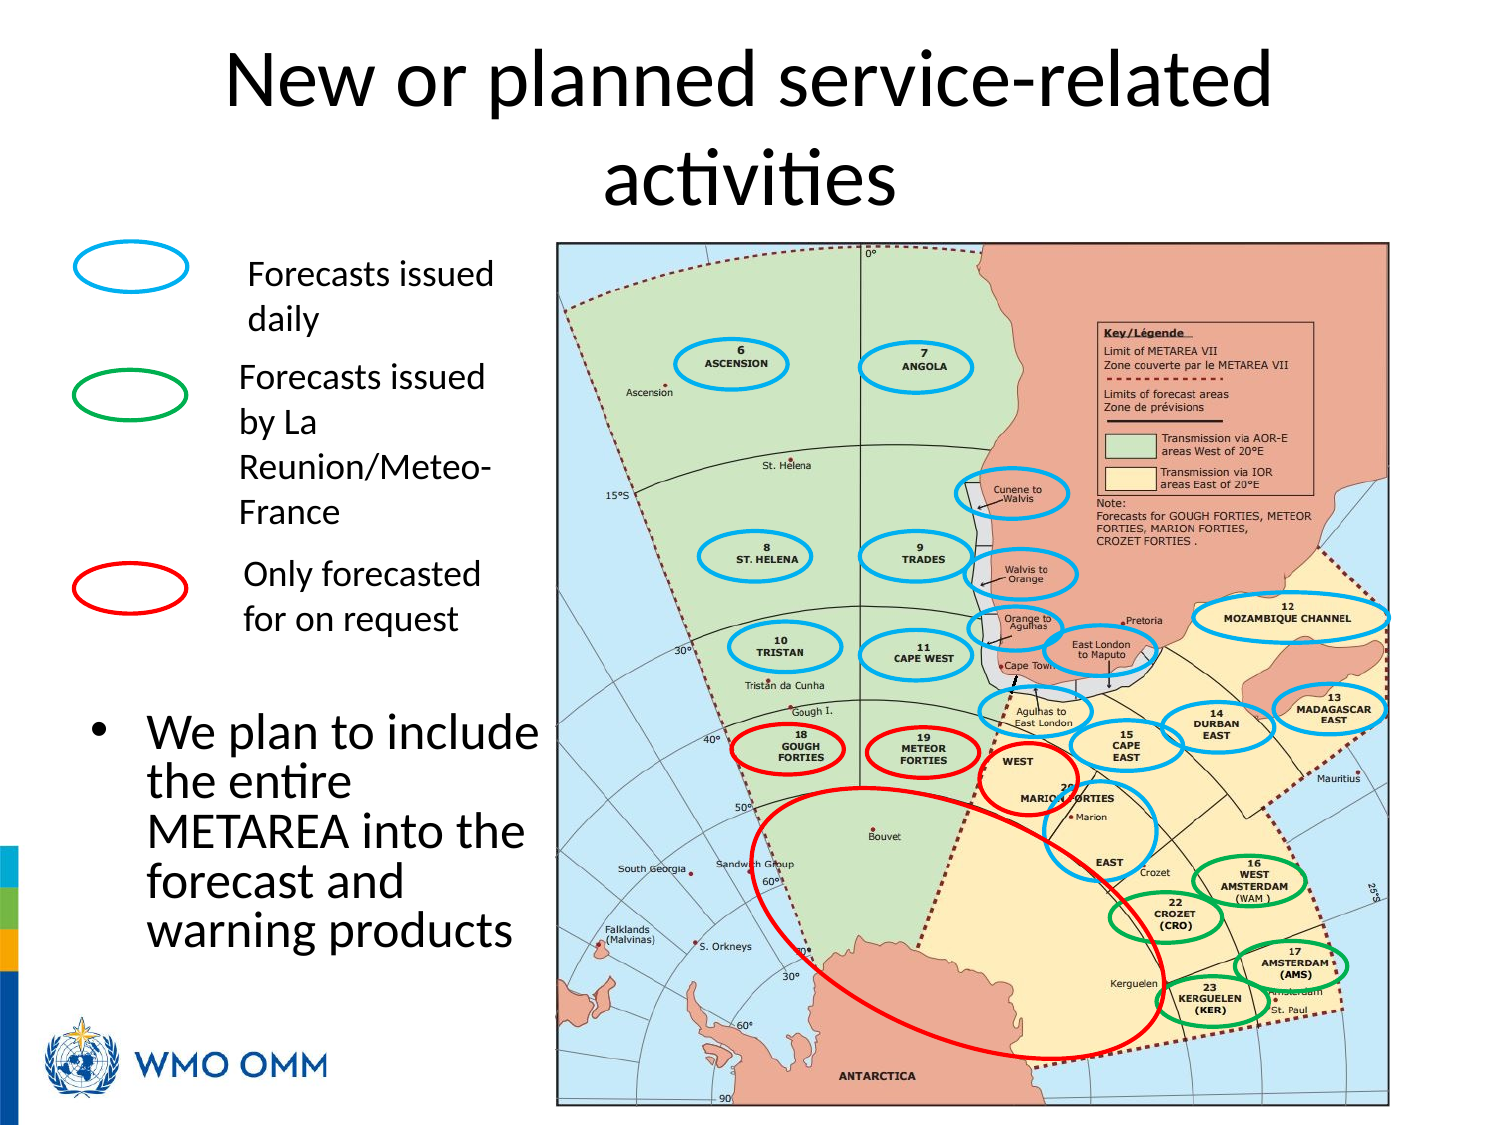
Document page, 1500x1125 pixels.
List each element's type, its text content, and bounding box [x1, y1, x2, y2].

text_box [73, 369, 187, 421]
text_box Forecasts issued daily [232, 241, 527, 348]
title New or planned service-related activities [75, 45, 1425, 201]
text_box [74, 241, 188, 292]
picture [555, 241, 1390, 1107]
picture [0, 845, 327, 1125]
picture [1196, 595, 1386, 640]
text_box Only forecasted for on request [228, 541, 522, 648]
list We plan to include the entire METAREA into the forecast and warning products [75, 702, 550, 1005]
text_box [73, 563, 187, 614]
text_box Forecasts issued by La Reunion/Meteo-France [223, 344, 518, 541]
